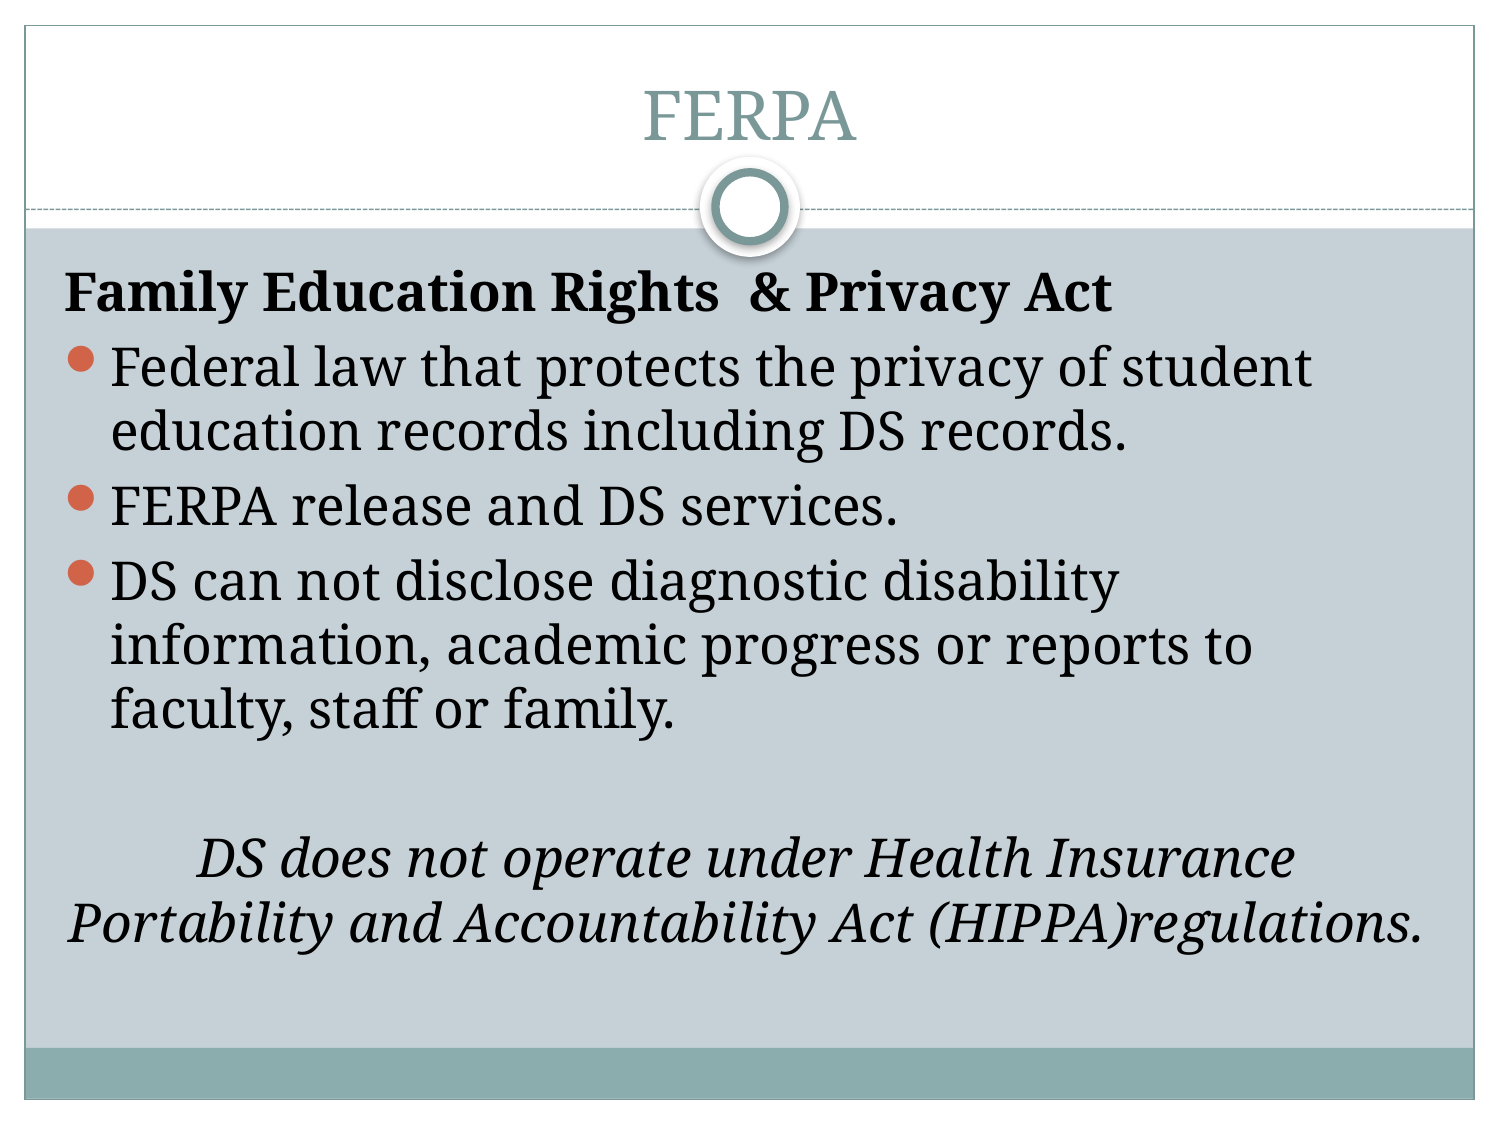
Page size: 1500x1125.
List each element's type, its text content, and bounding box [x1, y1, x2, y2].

title FERPA [49, 37, 1450, 162]
list Family Education Rights & Privacy Act Federal law that protects the privacy of student education records including DS records. FERPA release and DS services. DS can not disclose diagnostic disability information, academic progress or reports to faculty, staff or family. DS does not operate under Health Insurance Portability and Accountability Act (HIPPA)regulations. [49, 250, 1445, 1001]
